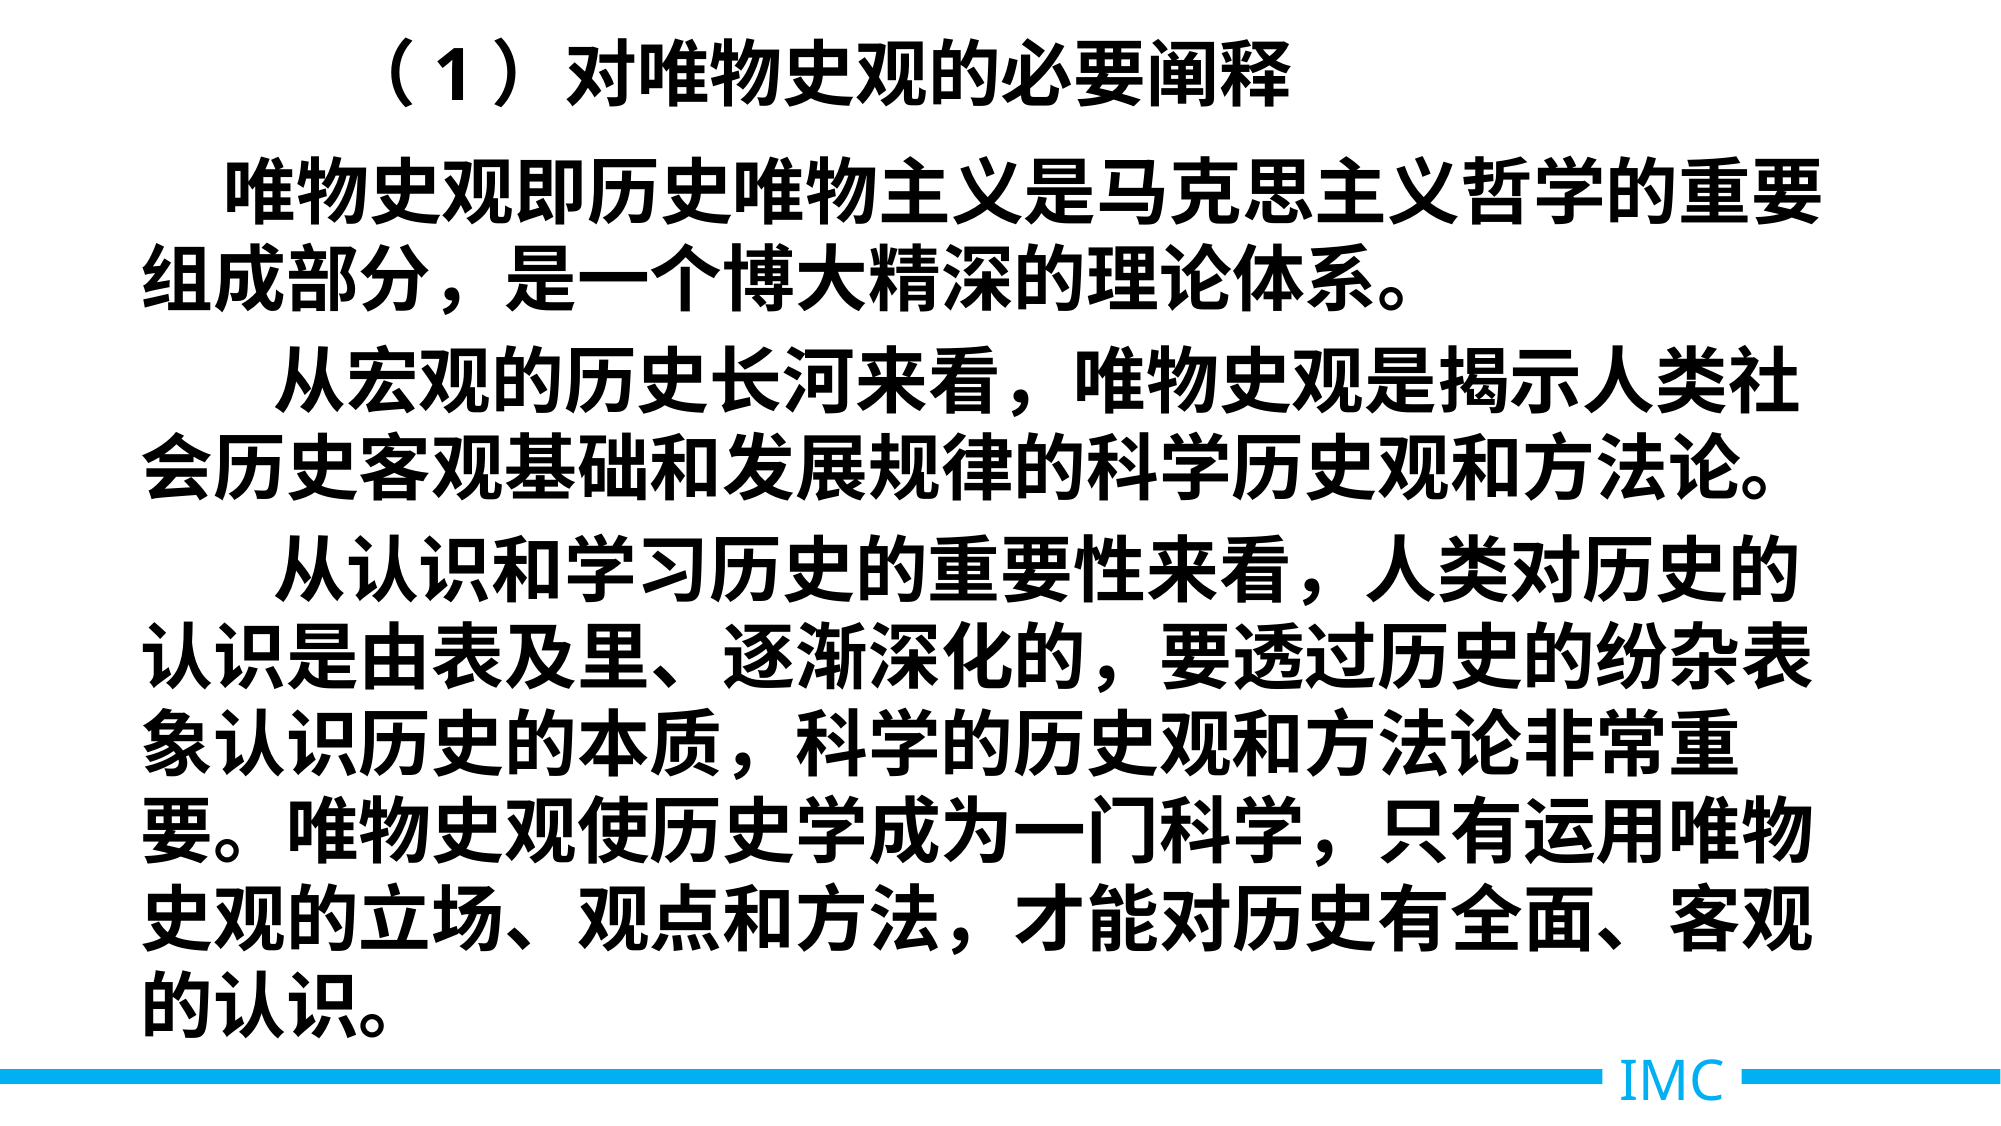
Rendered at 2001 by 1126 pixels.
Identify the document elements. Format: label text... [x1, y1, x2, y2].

title （1）对唯物史观的必要阐释 [326, 18, 1678, 124]
list 唯物史观即历史唯物主义是马克思主义哲学的重要组成部分，是一个博大精深的理论体系。 从宏观的历史长河来看，唯物史观是揭示人类社会历史客观基础和发展规律的科学历史观和方法论。 从认识和学习历史的重要性来看，人类对历史的认识是由表及里、逐渐深化的，要透过历史的纷杂表象认识历史的本质，科学的历史观和方法论非常重要。唯物史观使历史学成为一门科学，只有运用唯物史观的立场、观点和方法，才能对历史有全面、客观的认识。 [123, 136, 1848, 1071]
